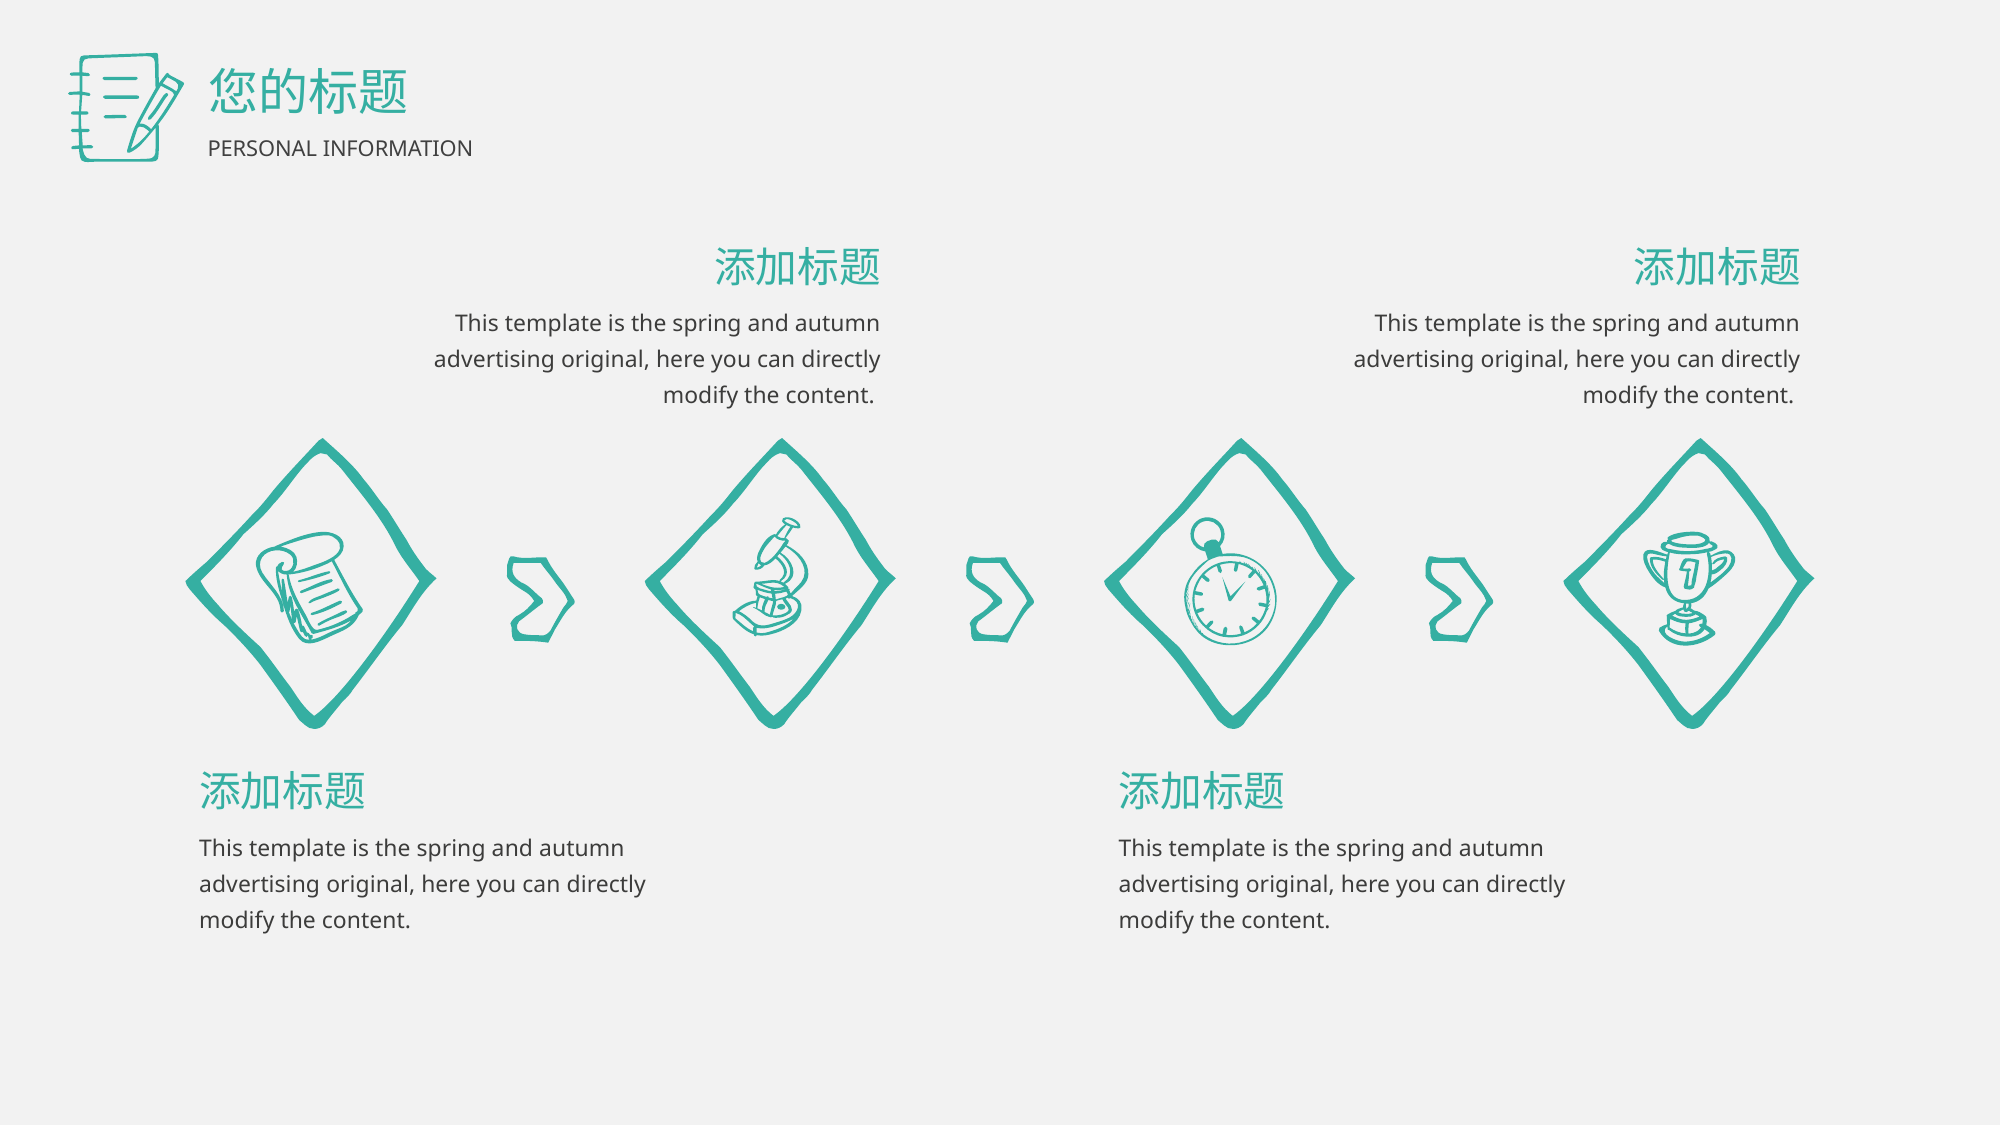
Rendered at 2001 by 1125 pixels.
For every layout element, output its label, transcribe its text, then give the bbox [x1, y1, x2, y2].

text_box This template is the spring and autumn advertising original, here you can directly modify the content. [184, 818, 664, 941]
text_box [1104, 438, 1356, 729]
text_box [732, 516, 809, 638]
text_box [644, 438, 896, 729]
text_box [1563, 438, 1815, 729]
text_box [966, 556, 1034, 643]
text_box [1183, 515, 1278, 649]
text_box This template is the spring and autumn advertising original, here you can directly modify the content. [1336, 293, 1816, 416]
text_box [254, 531, 364, 649]
text_box [185, 438, 437, 729]
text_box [67, 52, 185, 163]
text_box This template is the spring and autumn advertising original, here you can directly modify the content. [416, 293, 896, 416]
text_box PERSONAL INFORMATION [192, 119, 597, 169]
text_box 您的标题 [194, 52, 424, 119]
text_box 添加标题 [640, 232, 896, 293]
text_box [1641, 531, 1736, 652]
text_box 添加标题 [184, 757, 440, 818]
text_box 添加标题 [1104, 757, 1359, 818]
text_box [506, 556, 575, 643]
text_box [1425, 556, 1494, 643]
text_box This template is the spring and autumn advertising original, here you can directly modify the content. [1104, 818, 1584, 941]
text_box 添加标题 [1560, 232, 1816, 293]
